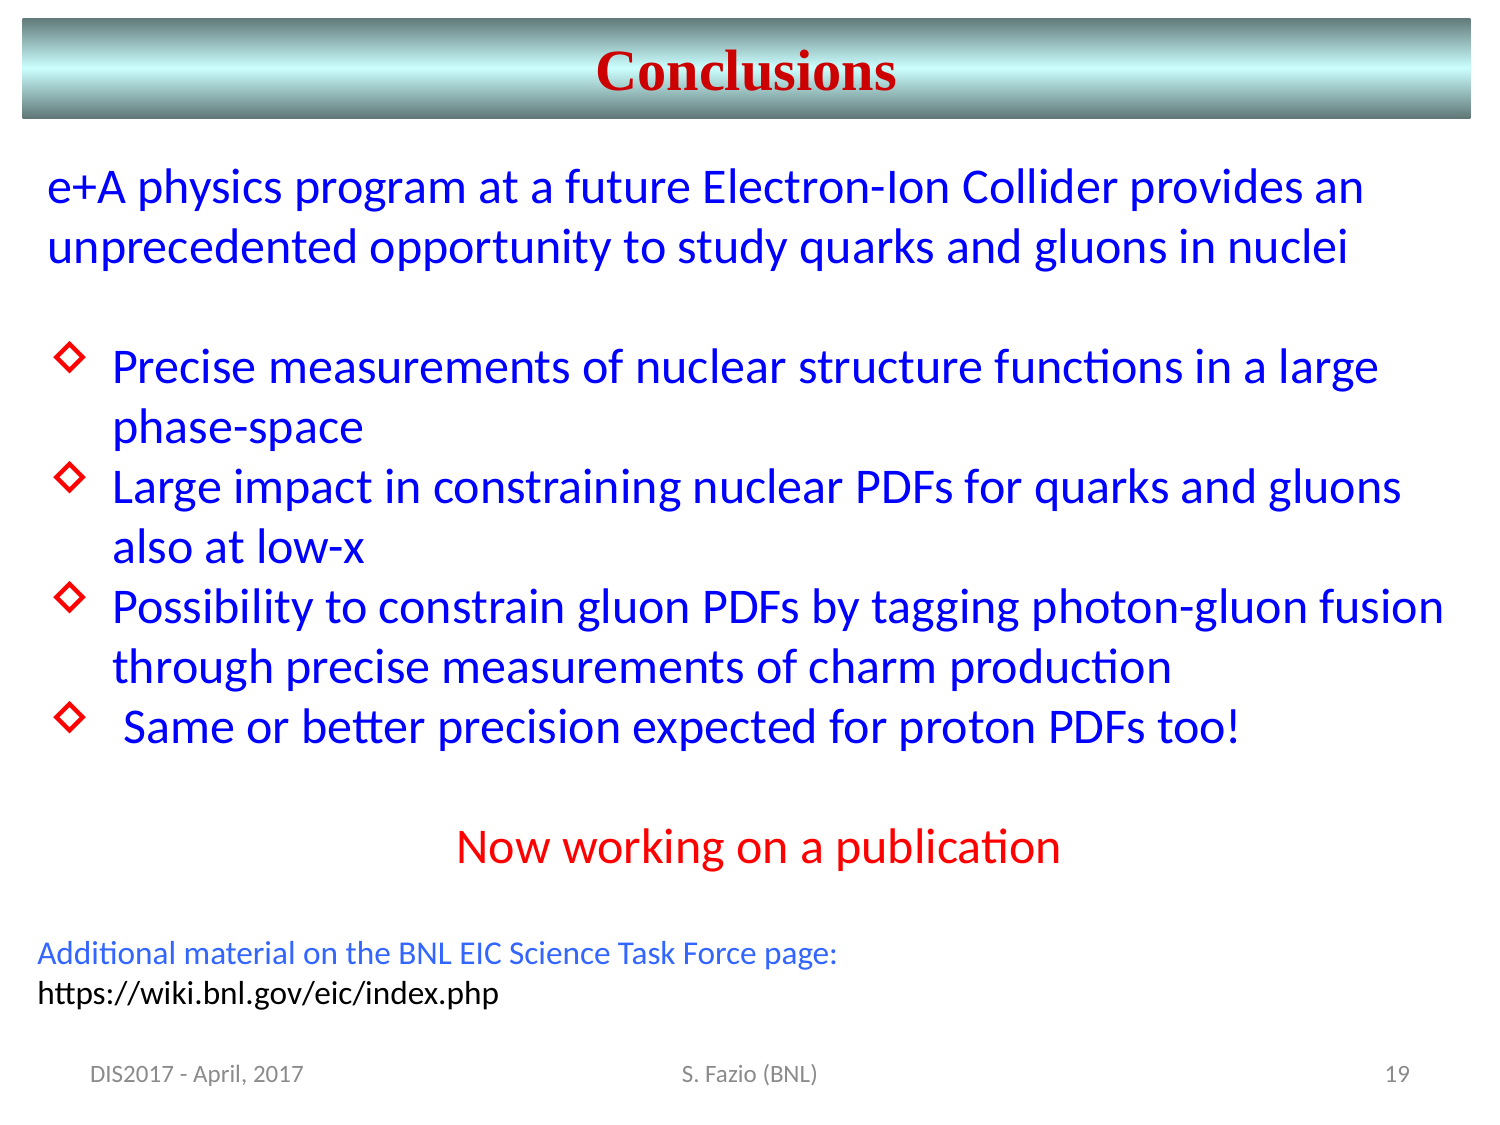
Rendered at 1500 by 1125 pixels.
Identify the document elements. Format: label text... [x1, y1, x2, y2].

footer S. Fazio (BNL) [512, 1042, 988, 1103]
text_box Additional material on the BNL EIC Science Task Force page: https://wiki.bnl.gov/eic/index.php [22, 903, 886, 1019]
text_box Conclusions [22, 18, 1471, 119]
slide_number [75, 1042, 425, 1103]
text_box e+A physics program at a future Electron-Ion Collider provides an unprecedented opportunity to study quarks and gluons in nuclei Precise measurements of nuclear structure functions in a large phase-space Large impact in constraining nuclear PDFs for quarks and gluons also at low-x Possibility to constrain gluon PDFs by tagging photon-gluon fusion through precise measurements of charm production Same or better precision expected for proton PDFs too! Now working on a publication [22, 145, 1486, 881]
slide_number 19 [1074, 1042, 1425, 1103]
